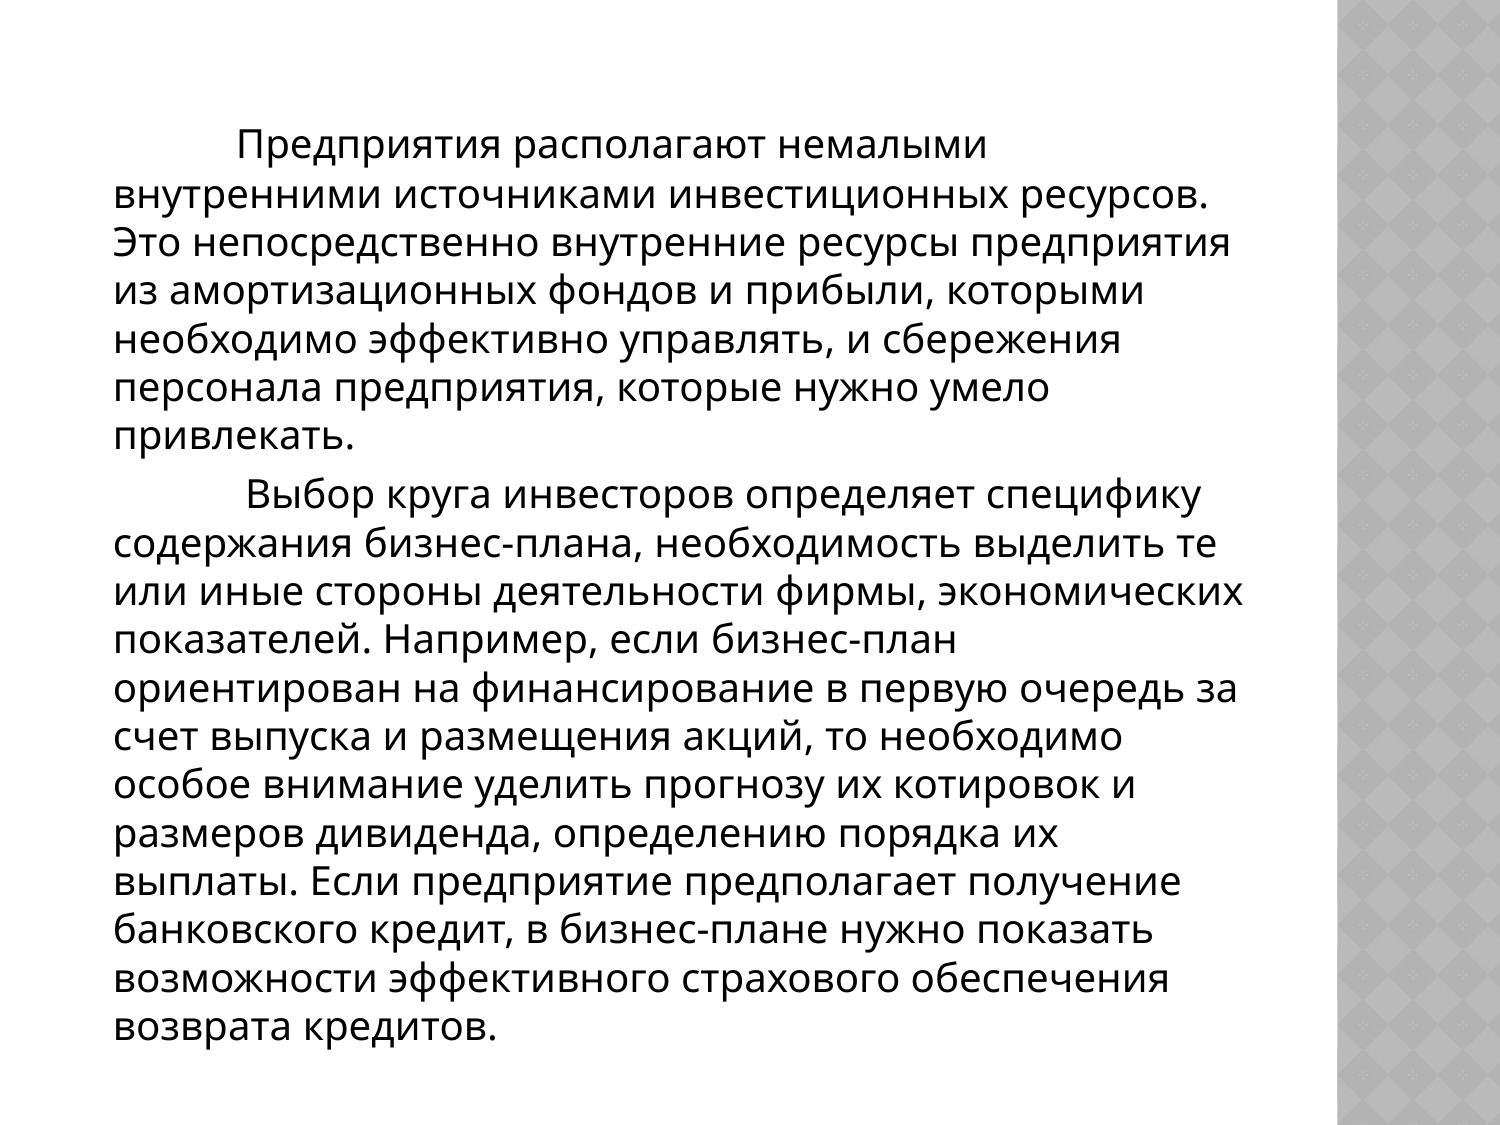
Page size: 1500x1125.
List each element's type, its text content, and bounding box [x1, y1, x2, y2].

list Предприятия располагают немалыми внутренними источниками инвестиционных ресурсов. Это непосредственно внутренние ресурсы предприятия из амортизационных фондов и прибыли, которыми необходимо эффективно управлять, и сбережения персонала предприятия, которые нужно умело привлекать. Выбор круга инвесторов определяет специфику содержания бизнес-плана, необходимость выделить те или иные стороны деятельности фирмы, экономических показателей. Например, если бизнес-план ориентирован на финансирование в первую очередь за счет выпуска и размещения акций, то необходимо особое внимание уделить прогнозу их котировок и размеров дивиденда, определению порядка их выплаты. Если предприятие предполагает получение банковского кредит, в бизнес-плане нужно показать возможности эффективного страхового обеспечения возврата кредитов. [58, 35, 1263, 1059]
